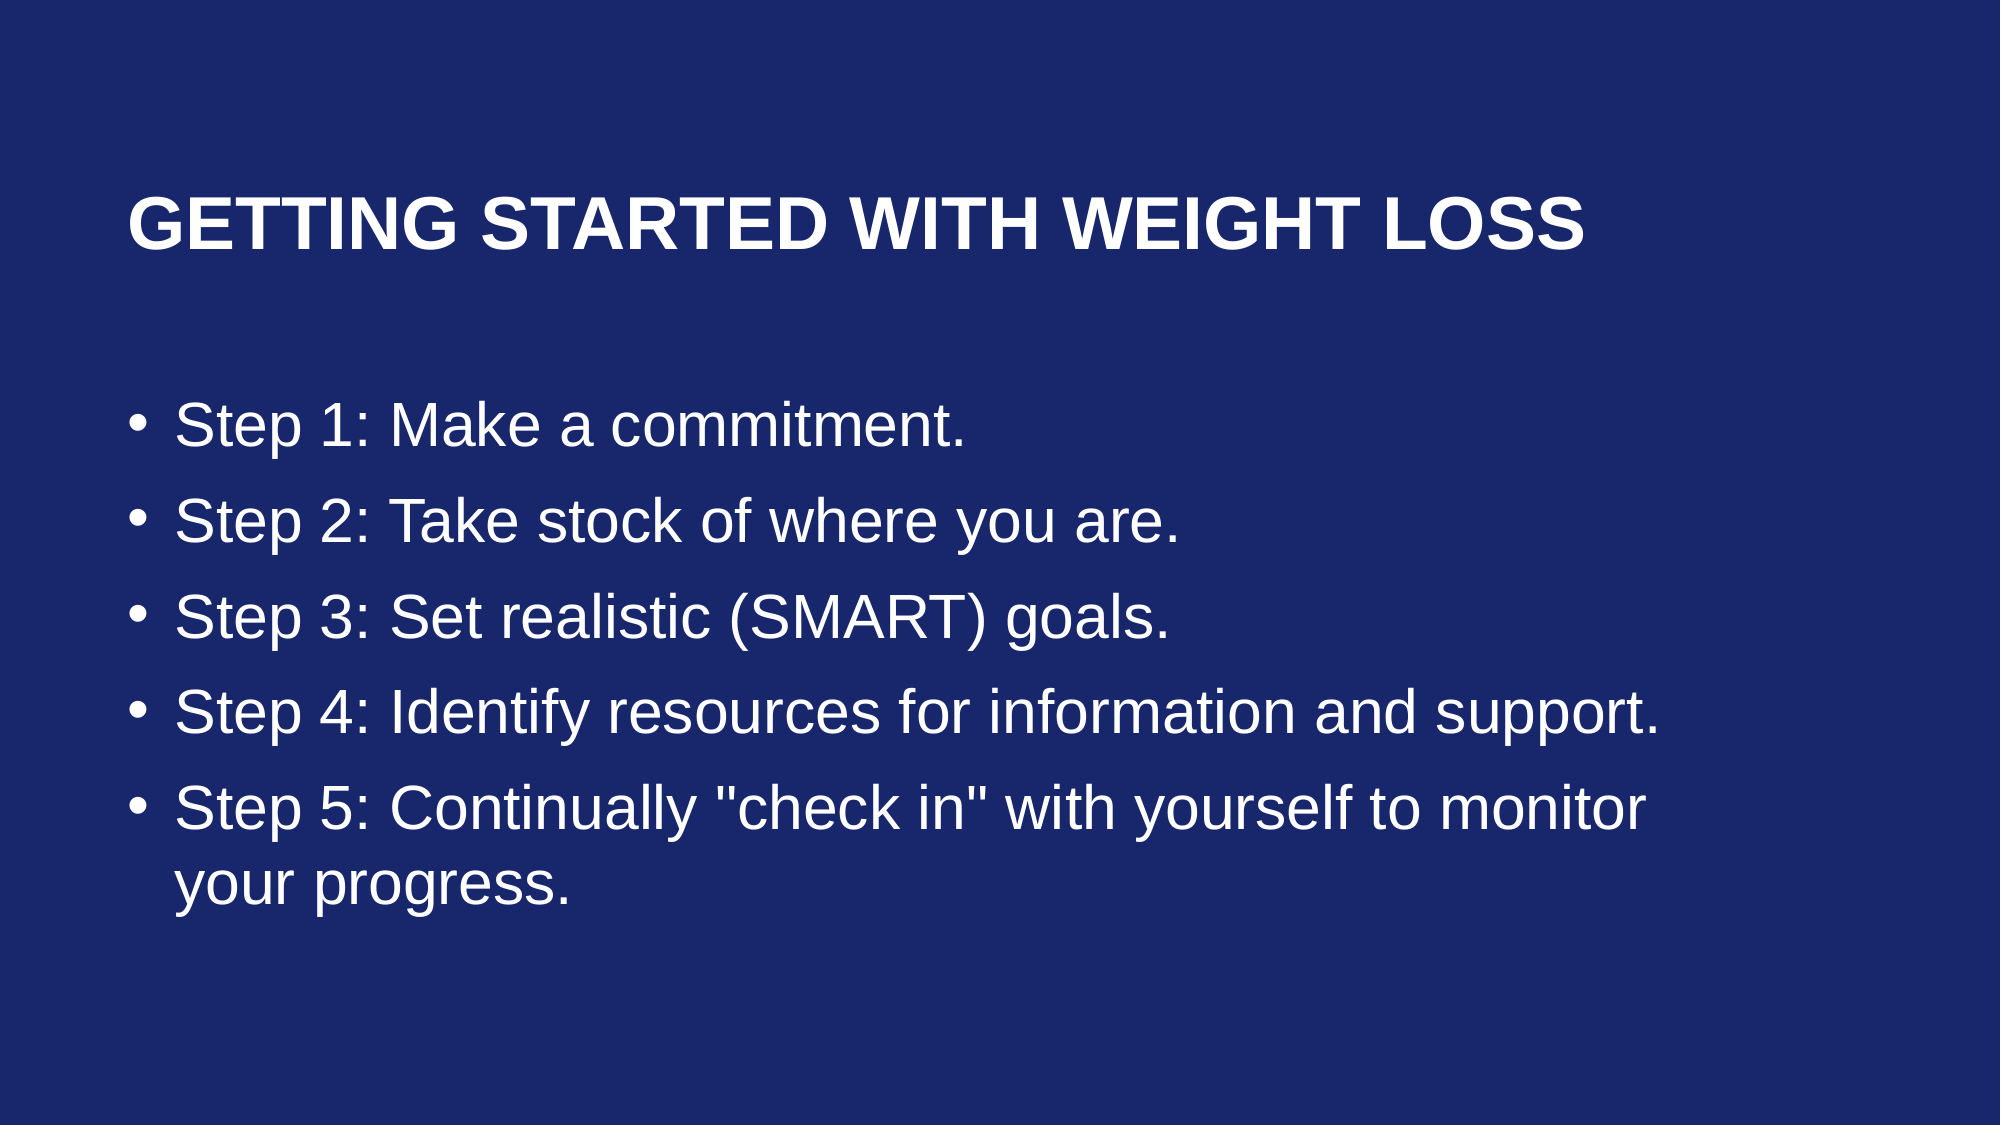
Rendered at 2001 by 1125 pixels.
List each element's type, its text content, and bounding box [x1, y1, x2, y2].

list Step 1: Make a commitment. Step 2: Take stock of where you are. Step 3: Set realistic (SMART) goals. Step 4: Identify resources for information and support. Step 5: Continually "check in" with yourself to monitor your progress. [112, 351, 1775, 950]
title Getting Started with Weight Loss [112, 99, 1775, 339]
